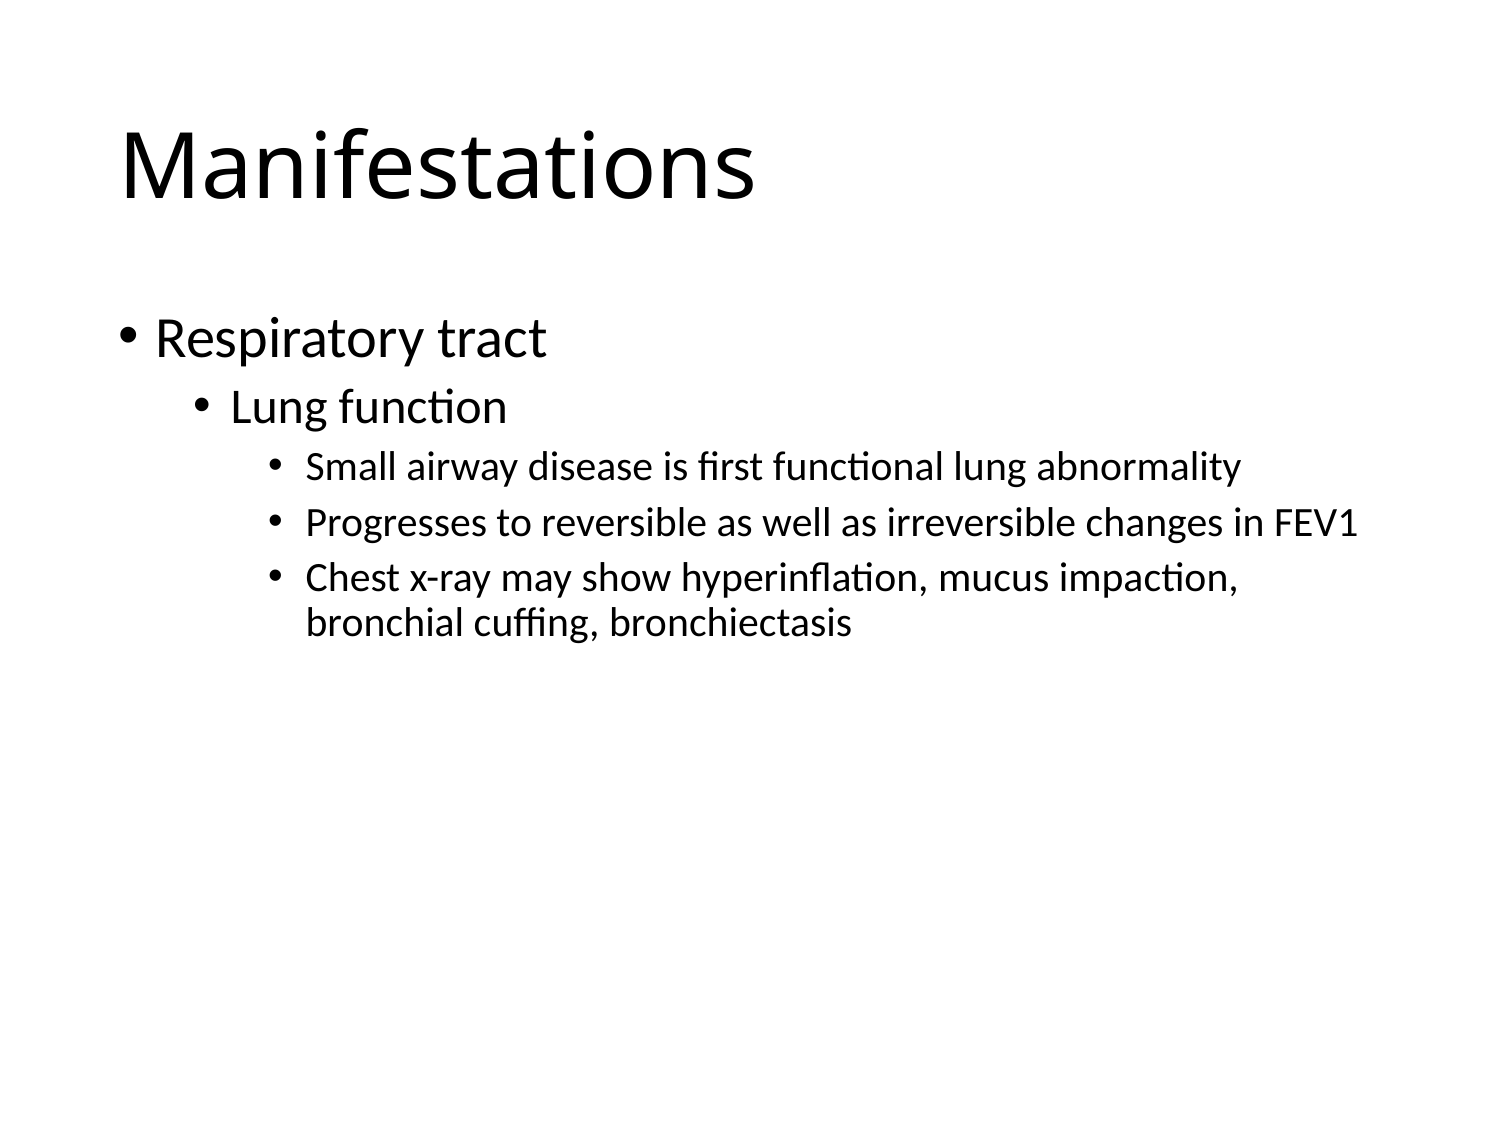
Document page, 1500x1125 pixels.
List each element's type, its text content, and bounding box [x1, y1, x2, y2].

title Manifestations [103, 59, 1397, 278]
list Respiratory tract Lung function Small airway disease is first functional lung abnormality Progresses to reversible as well as irreversible changes in FEV1 Chest x-ray may show hyperinflation, mucus impaction, bronchial cuffing, bronchiectasis [103, 299, 1397, 1014]
